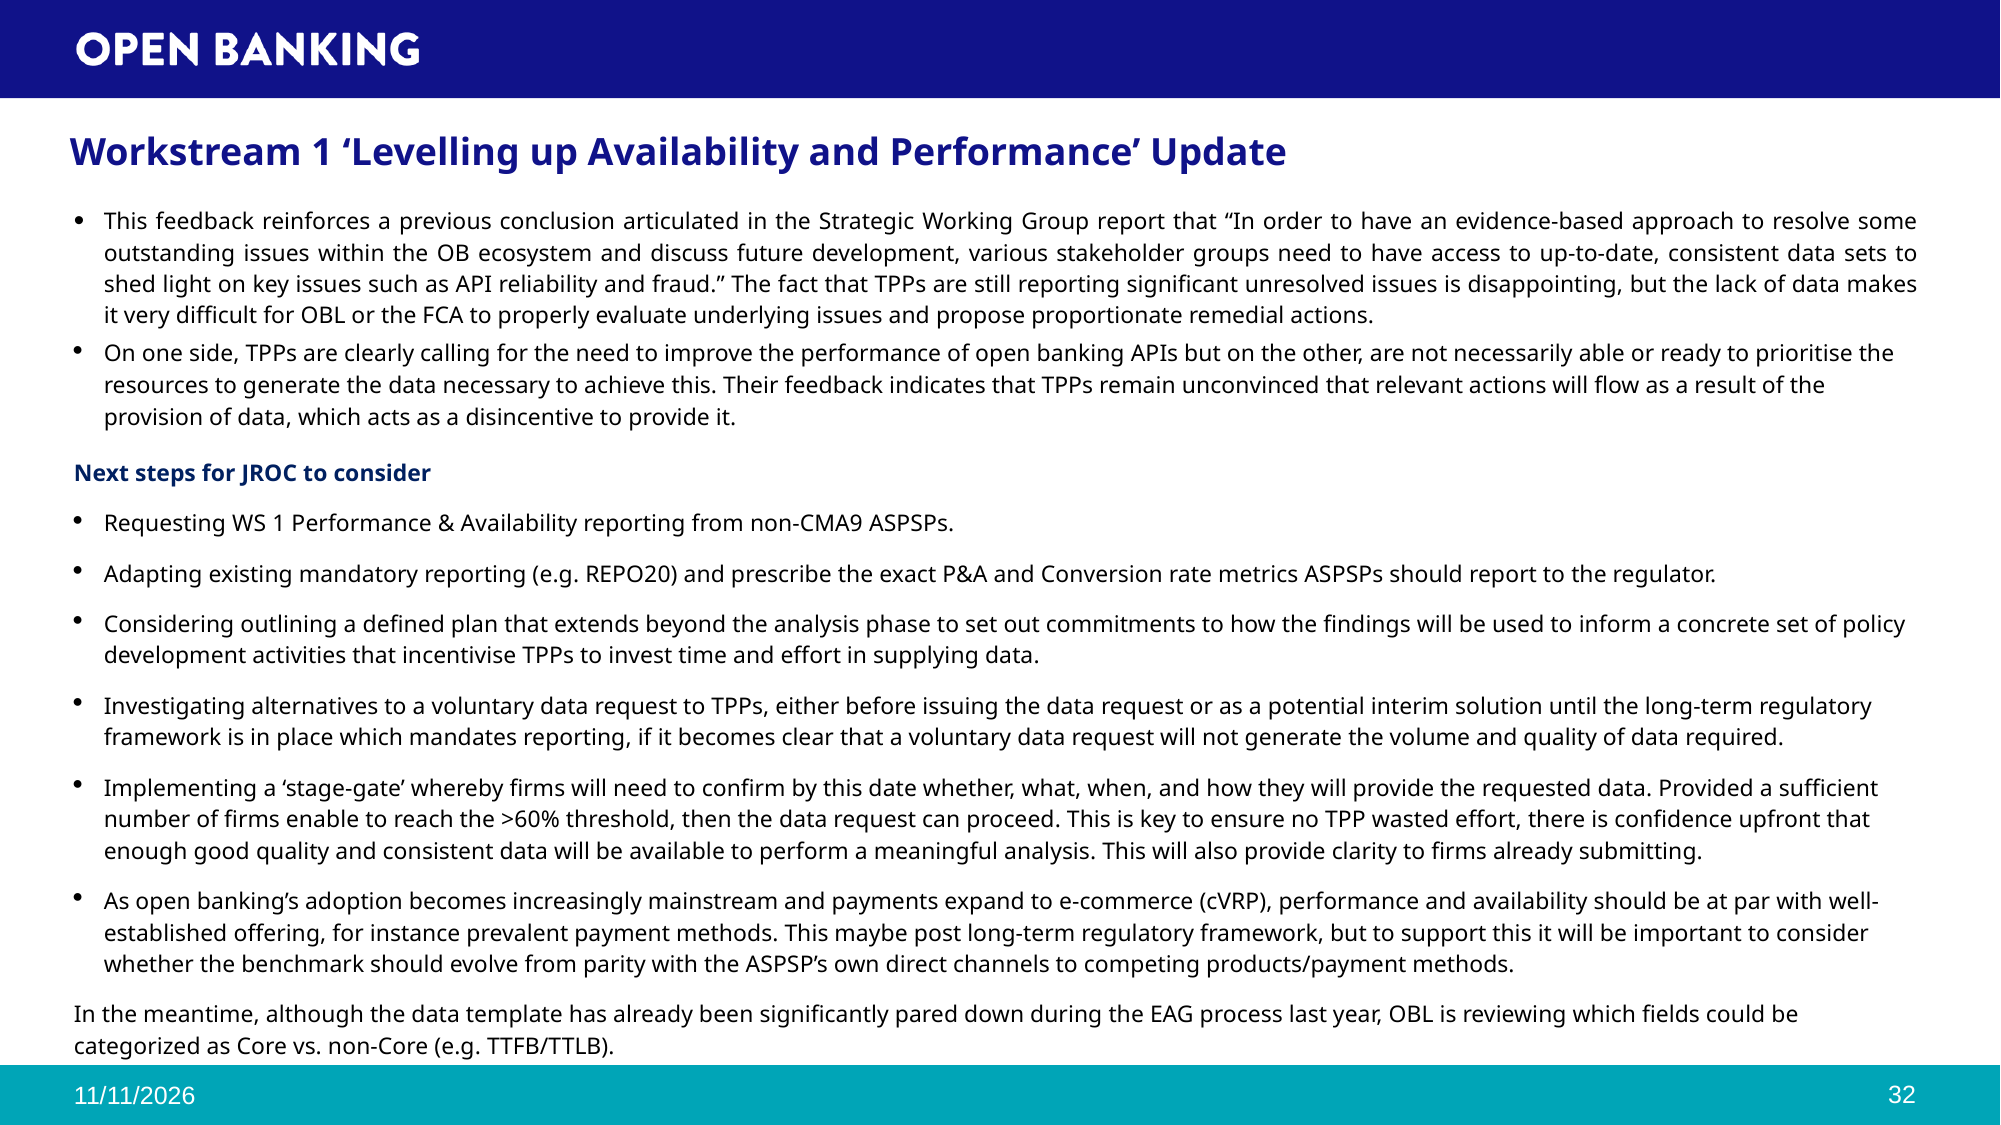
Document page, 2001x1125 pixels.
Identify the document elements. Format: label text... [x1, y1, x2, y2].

picture [43, 0, 452, 99]
slide_number 32 [1412, 1064, 1932, 1124]
footer [662, 1064, 1338, 1124]
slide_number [59, 1065, 509, 1125]
list This feedback reinforces a previous conclusion articulated in the Strategic Working Group report that “In order to have an evidence-based approach to resolve some outstanding issues within the OB ecosystem and discuss future development, various stakeholder groups need to have access to up-to-date, consistent data sets to shed light on key issues such as API reliability and fraud.” The fact that TPPs are still reporting significant unresolved issues is disappointing, but the lack of data makes it very difficult for OBL or the FCA to properly evaluate underlying issues and propose proportionate remedial actions. On one side, TPPs are clearly calling for the need to improve the performance of open banking APIs but on the other, are not necessarily able or ready to prioritise the resources to generate the data necessary to achieve this. Their feedback indicates that TPPs remain unconvinced that relevant actions will flow as a result of the provision of data, which acts as a disincentive to provide it. Next steps for JROC to consider Requesting WS 1 Performance & Availability reporting from non-CMA9 ASPSPs. Adapting existing mandatory reporting (e.g. REPO20) and prescribe the exact P&A and Conversion rate metrics ASPSPs should report to the regulator. Considering outlining a defined plan that extends beyond the analysis phase to set out commitments to how the findings will be used to inform a concrete set of policy development activities that incentivise TPPs to invest time and effort in supplying data. Investigating alternatives to a voluntary data request to TPPs, either before issuing the data request or as a potential interim solution until the long-term regulatory framework is in place which mandates reporting, if it becomes clear that a voluntary data request will not generate the volume and quality of data required. Implementing a ‘stage-gate’ whereby firms will need to confirm by this date whether, what, when, and how they will provide the requested data. Provided a sufficient number of firms enable to reach the >60% threshold, then the data request can proceed. This is key to ensure no TPP wasted effort, there is confidence upfront that enough good quality and consistent data will be available to perform a meaningful analysis. This will also provide clarity to firms already submitting. As open banking’s adoption becomes increasingly mainstream and payments expand to e-commerce (cVRP), performance and availability should be at par with well-established offering, for instance prevalent payment methods. This maybe post long-term regulatory framework, but to support this it will be important to consider whether the benchmark should evolve from parity with the ASPSP’s own direct channels to competing products/payment methods. In the meantime, although the data template has already been significantly pared down during the EAG process last year, OBL is reviewing which fields could be categorized as Core vs. non-Core (e.g. TTFB/TTLB). [59, 194, 1936, 1064]
title Workstream 1 ‘Levelling up Availability and Performance’ Update [54, 125, 1629, 207]
